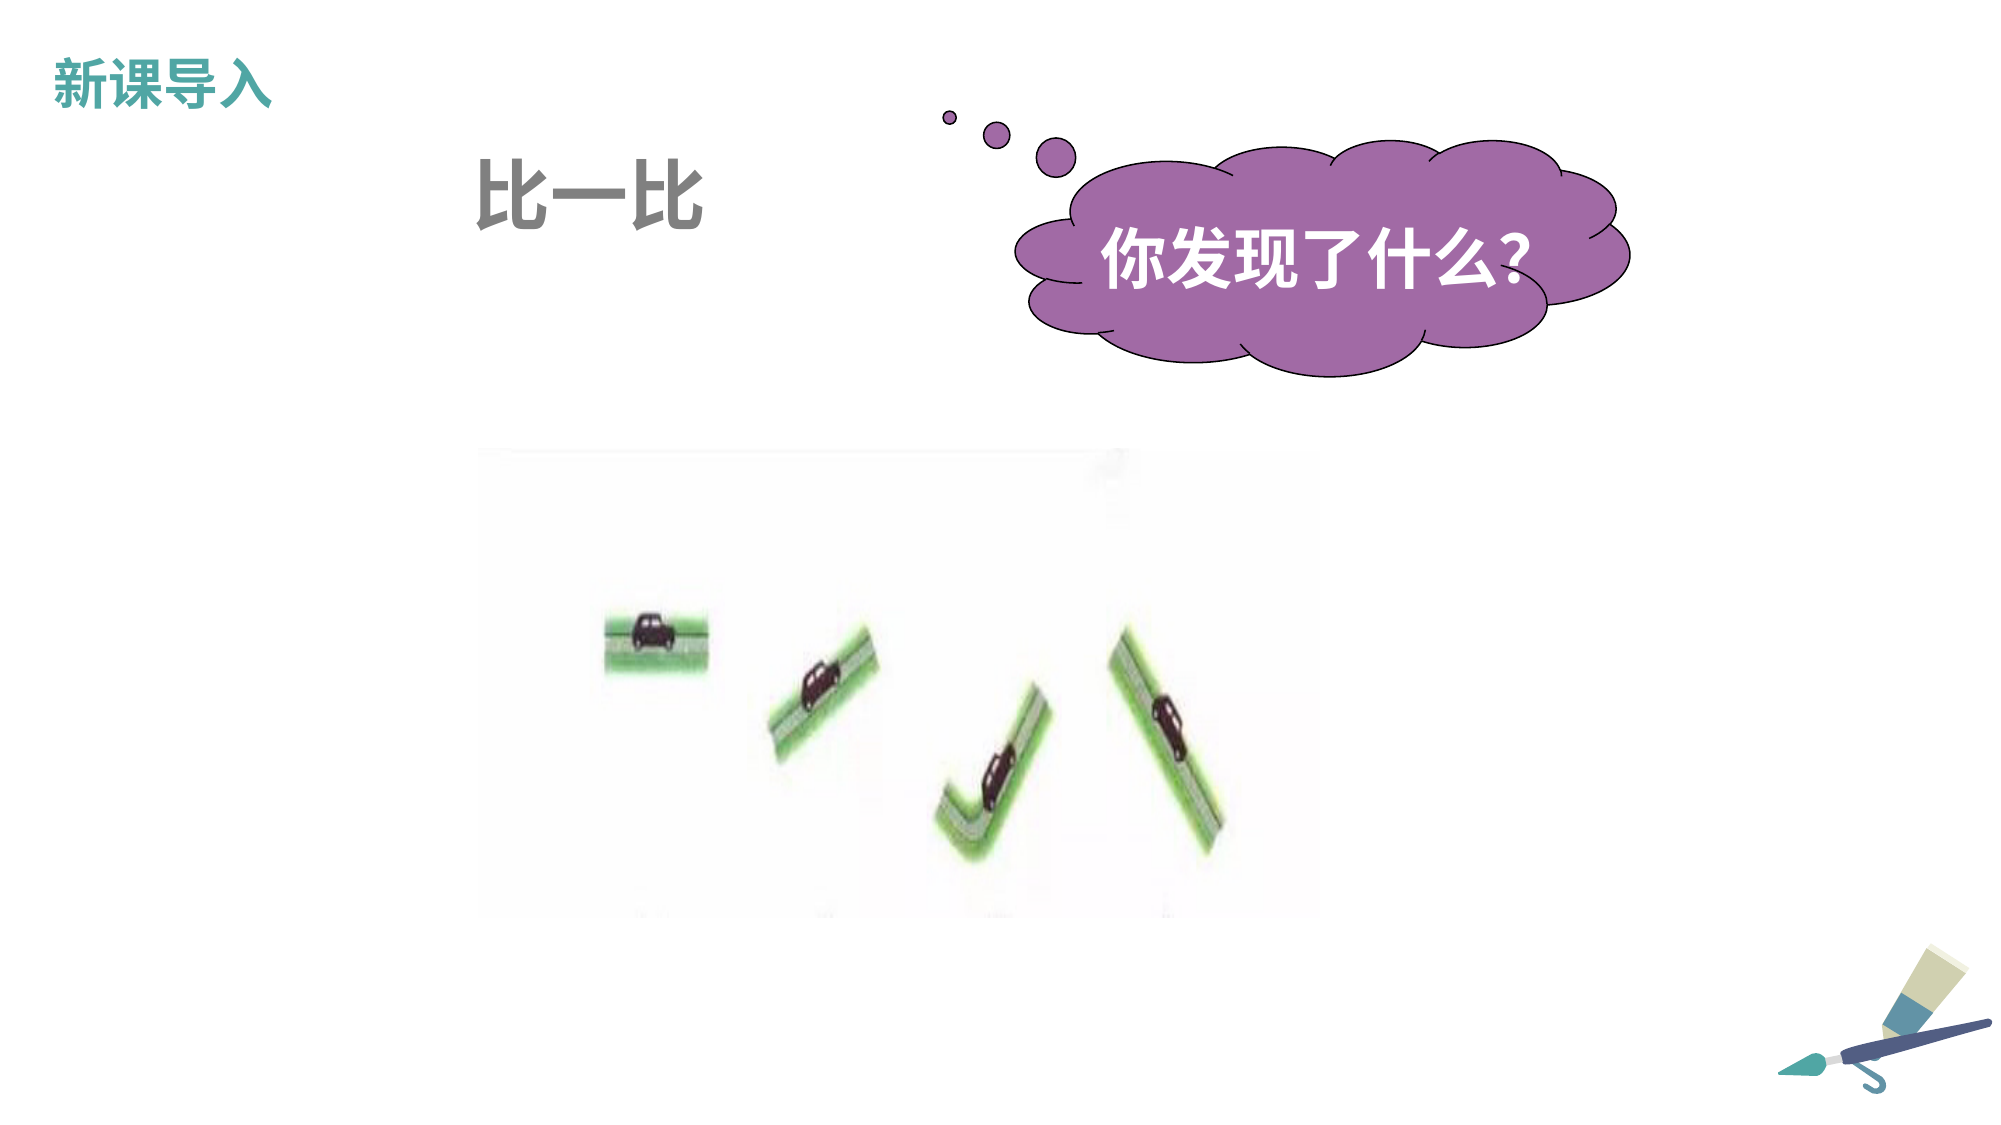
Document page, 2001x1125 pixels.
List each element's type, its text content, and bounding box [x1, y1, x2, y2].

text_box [1811, 945, 1974, 1125]
text_box 比一比 [421, 139, 812, 248]
text_box [1036, 137, 1076, 178]
text_box 你发现了什么？ [1085, 209, 1606, 305]
text_box 新课导入 [38, 42, 289, 124]
picture [478, 448, 1320, 918]
text_box [943, 111, 957, 125]
text_box [1015, 140, 1630, 377]
text_box [983, 122, 1010, 149]
